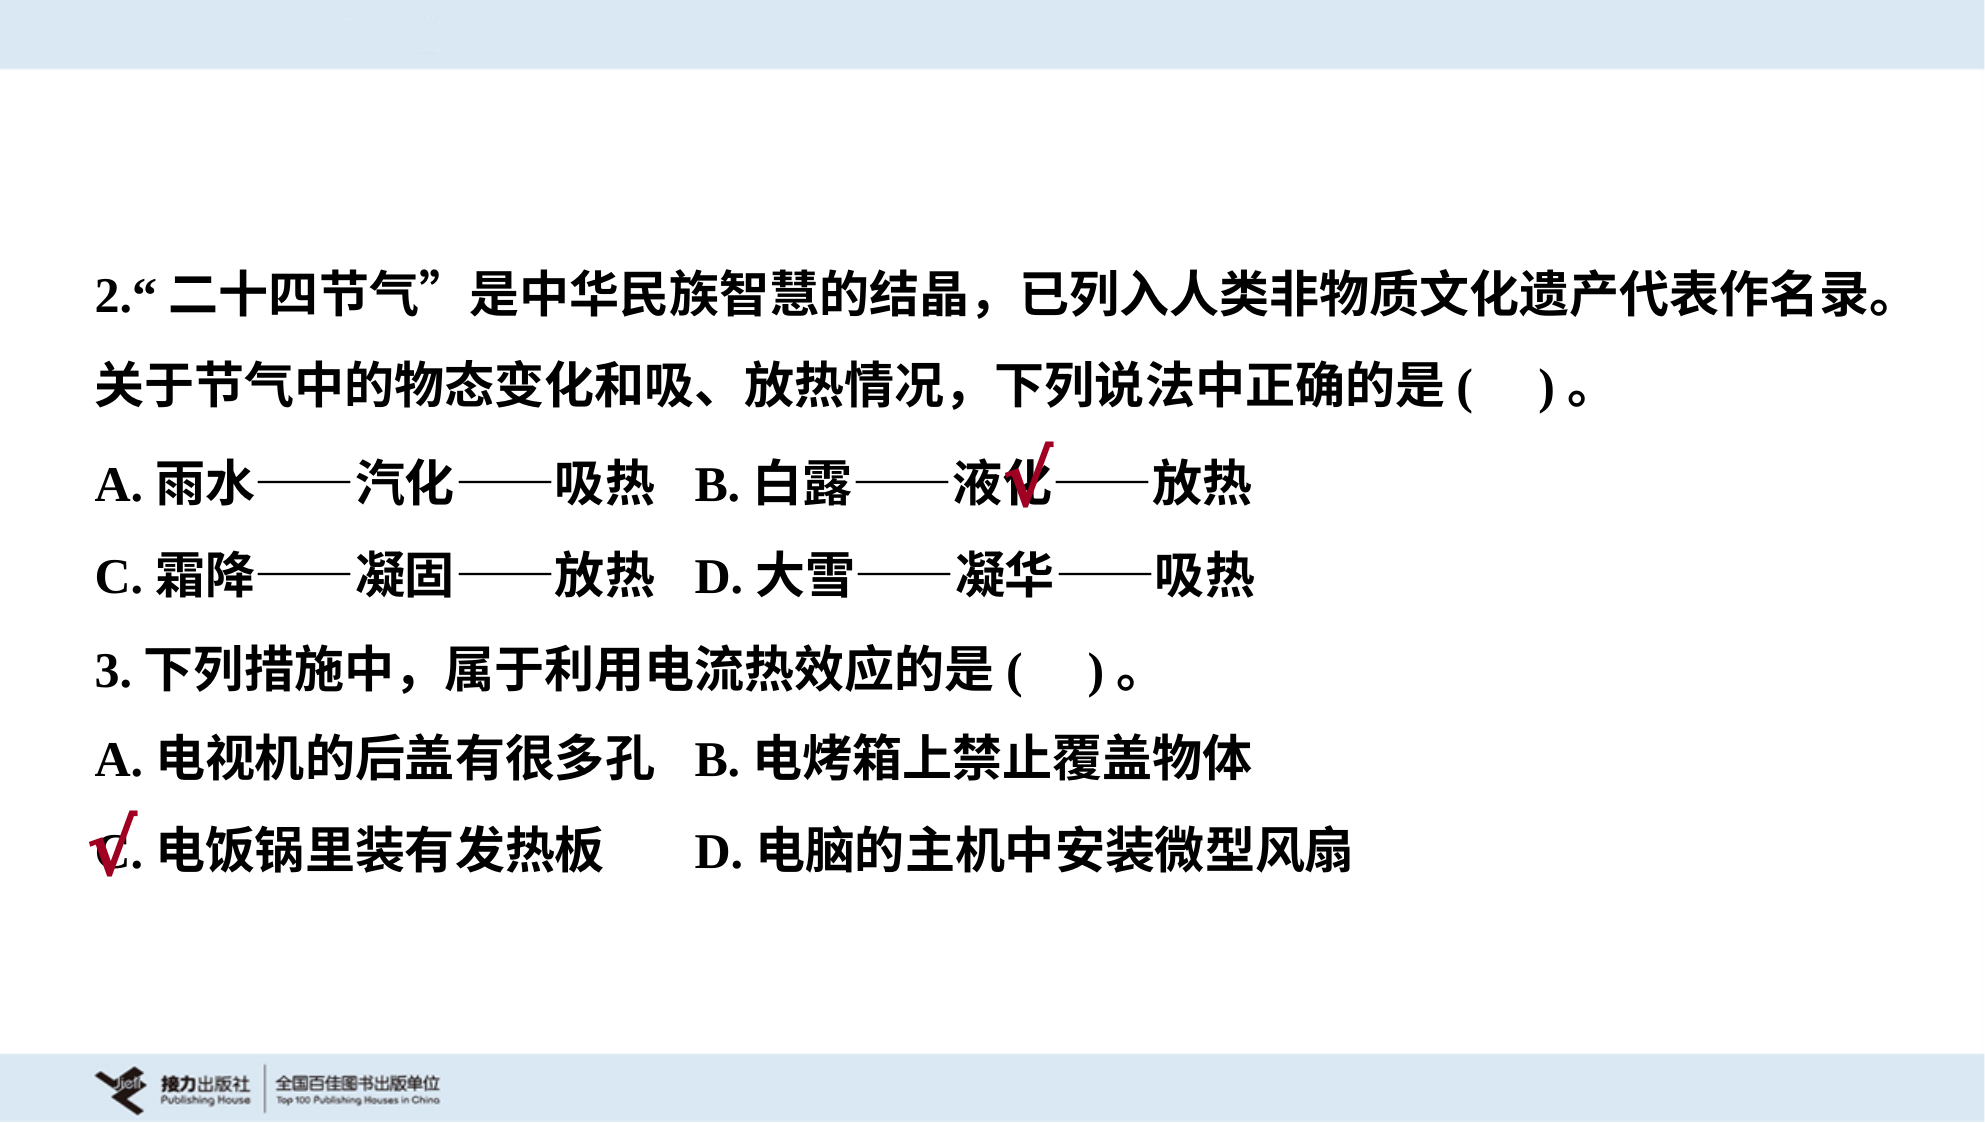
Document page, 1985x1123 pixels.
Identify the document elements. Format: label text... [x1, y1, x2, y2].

text_box √ [1002, 429, 1055, 522]
picture [0, 0, 1985, 1122]
text_box A.雨水——汽化——吸热 B.白露——液化——放热 C.霜降——凝固——放热 D.大雪——凝华——吸热 [94, 419, 1892, 604]
text_box 3.下列措施中，属于利用电流热效应的是( )。 [94, 609, 1892, 695]
text_box 2.“二十四节气”是中华民族智慧的结晶，已列入人类非物质文化遗产代表作名录。 关于节气中的物态变化和吸、放热情况，下列说法中正确的是( )。 [94, 230, 1892, 414]
text_box A.电视机的后盖有很多孔 B.电烤箱上禁止覆盖物体 C.电饭锅里装有发热板 D.电脑的主机中安装微型风扇 [94, 695, 1892, 879]
text_box √ [86, 798, 139, 892]
